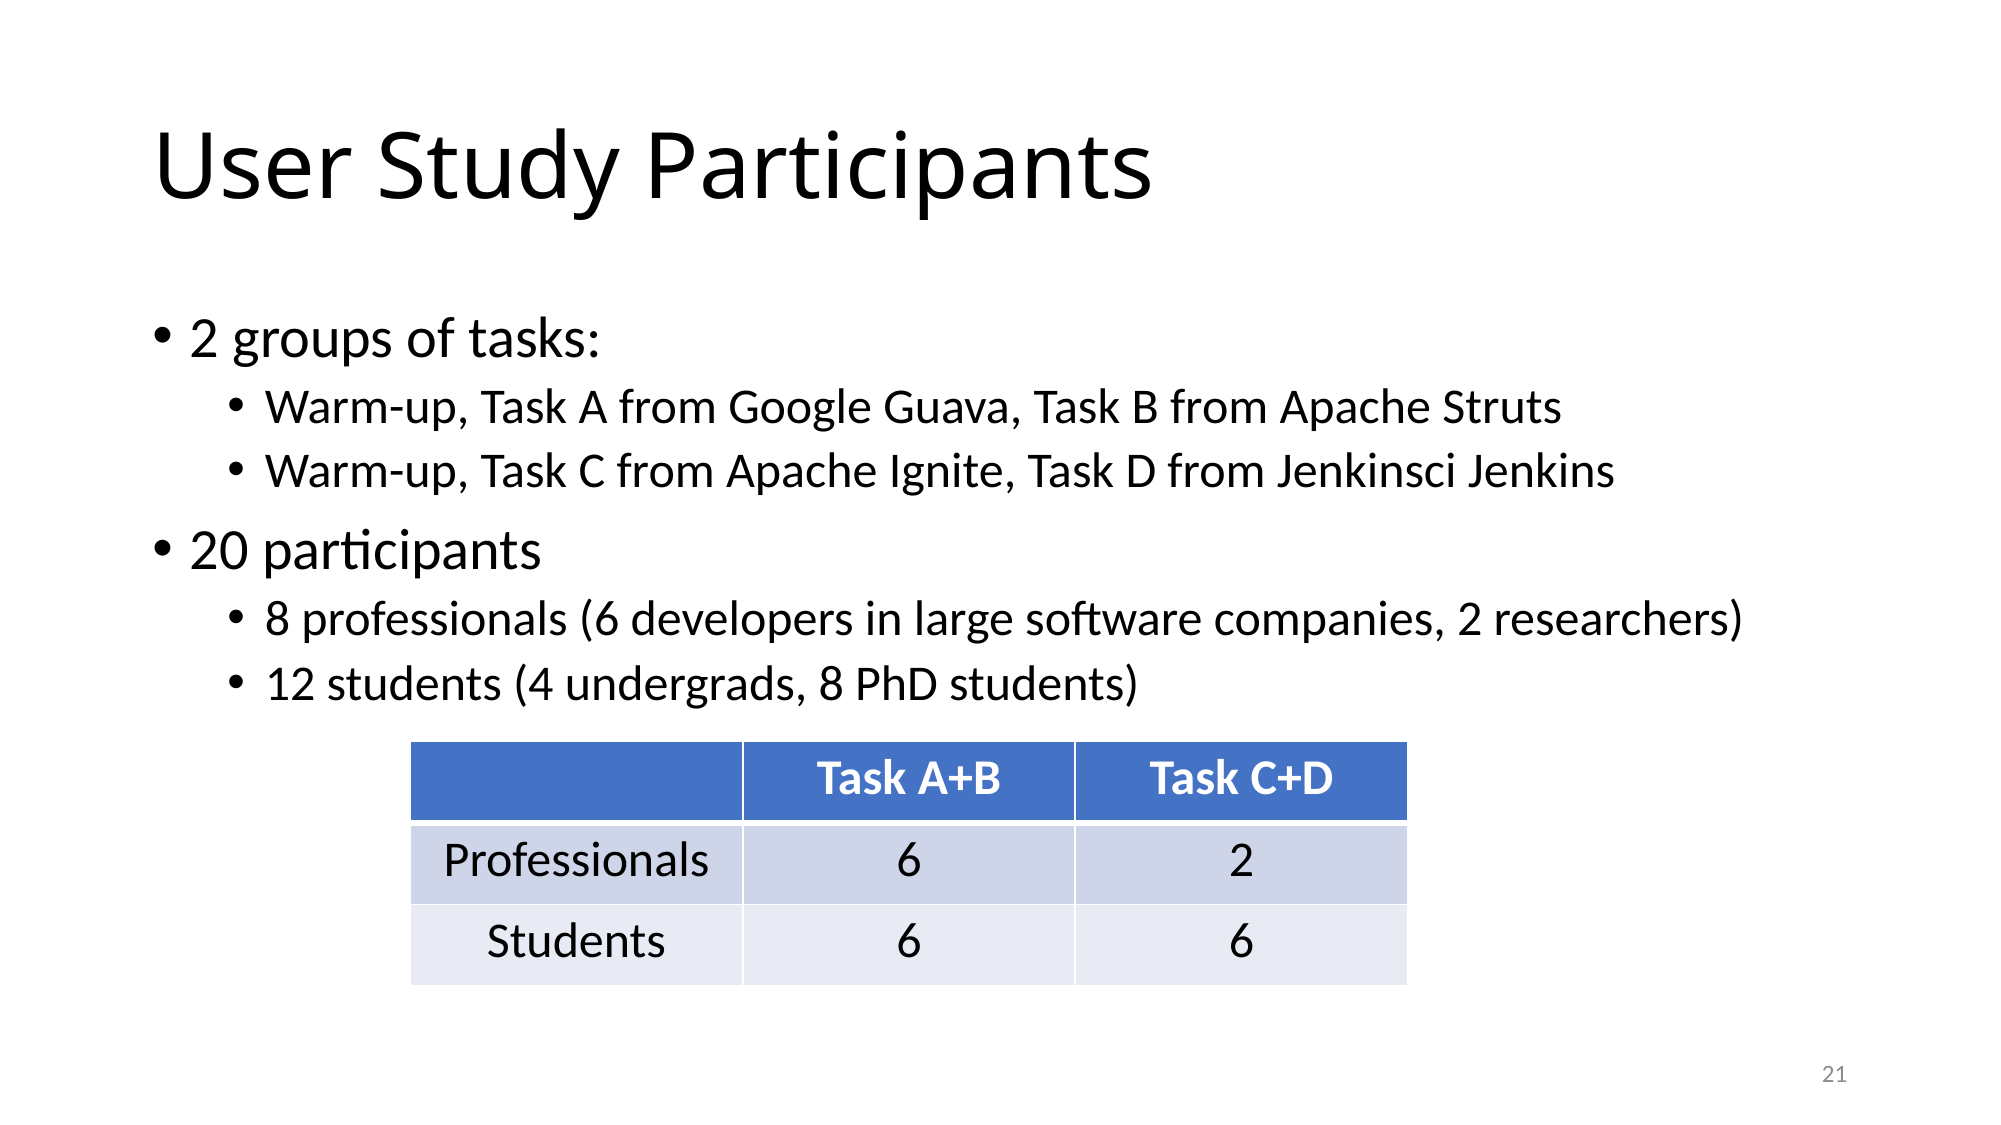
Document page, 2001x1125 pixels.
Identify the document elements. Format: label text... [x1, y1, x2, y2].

table_cell Professionals [411, 826, 742, 904]
list 2 groups of tasks: Warm-up, Task A from Google Guava, Task B from Apache Struts Warm-up, Task C from Apache Ignite, Task D from Jenkinsci Jenkins 20 participants 8 professionals (6 developers in large software companies, 2 researchers) 12 students (4 undergrads, 8 PhD students) [137, 299, 1942, 1066]
table_header Task A+B [744, 742, 1074, 820]
table_cell 6 [744, 905, 1074, 985]
table_cell 6 [1076, 905, 1407, 985]
table_header [411, 742, 742, 820]
table_header Task C+D [1076, 742, 1407, 820]
table_cell Students [411, 905, 742, 985]
title User Study Participants [137, 59, 1863, 278]
table_cell 6 [744, 826, 1074, 904]
slide_number 21 [1412, 1042, 1863, 1103]
table_cell 2 [1076, 826, 1407, 904]
